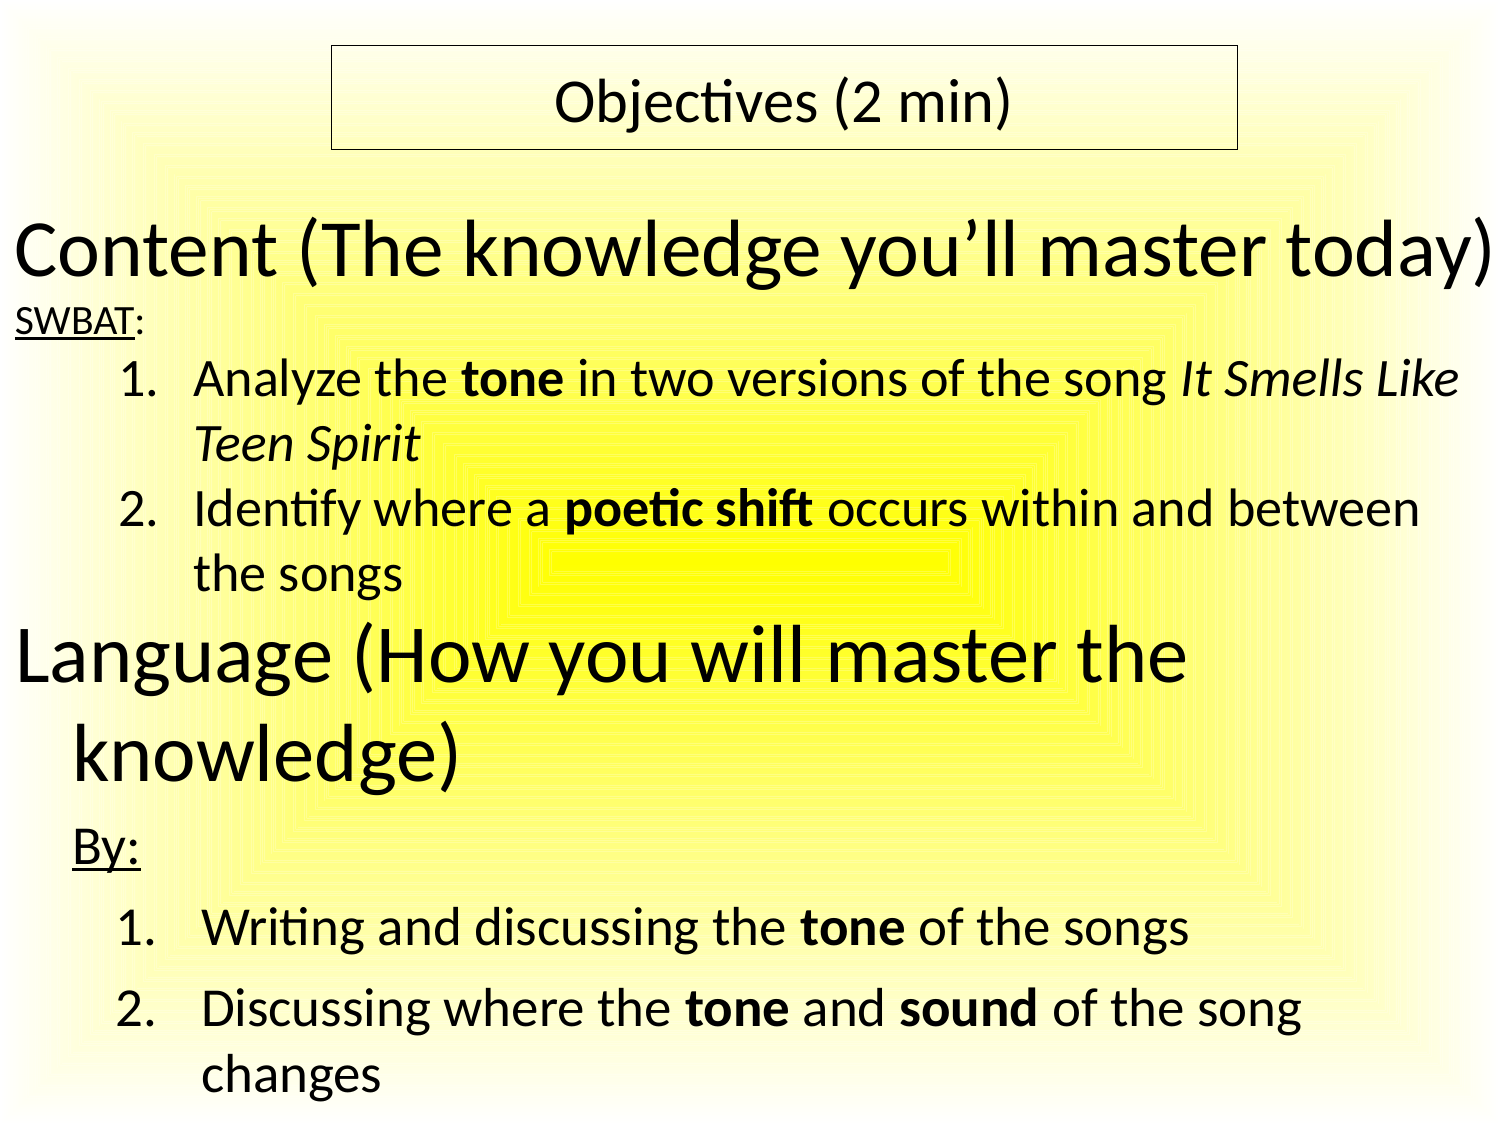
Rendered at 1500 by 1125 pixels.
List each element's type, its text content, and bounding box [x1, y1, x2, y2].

text_box Content (The knowledge you’ll master today) SWBAT: Analyze the tone in two versions of the song It Smells Like Teen Spirit Identify where a poetic shift occurs within and between the songs [0, 187, 1500, 800]
list Language (How you will master the knowledge) By: Writing and discussing the tone of the songs Discussing where the tone and sound of the song changes [0, 800, 1500, 1125]
title Objectives (2 min) [331, 45, 1238, 150]
